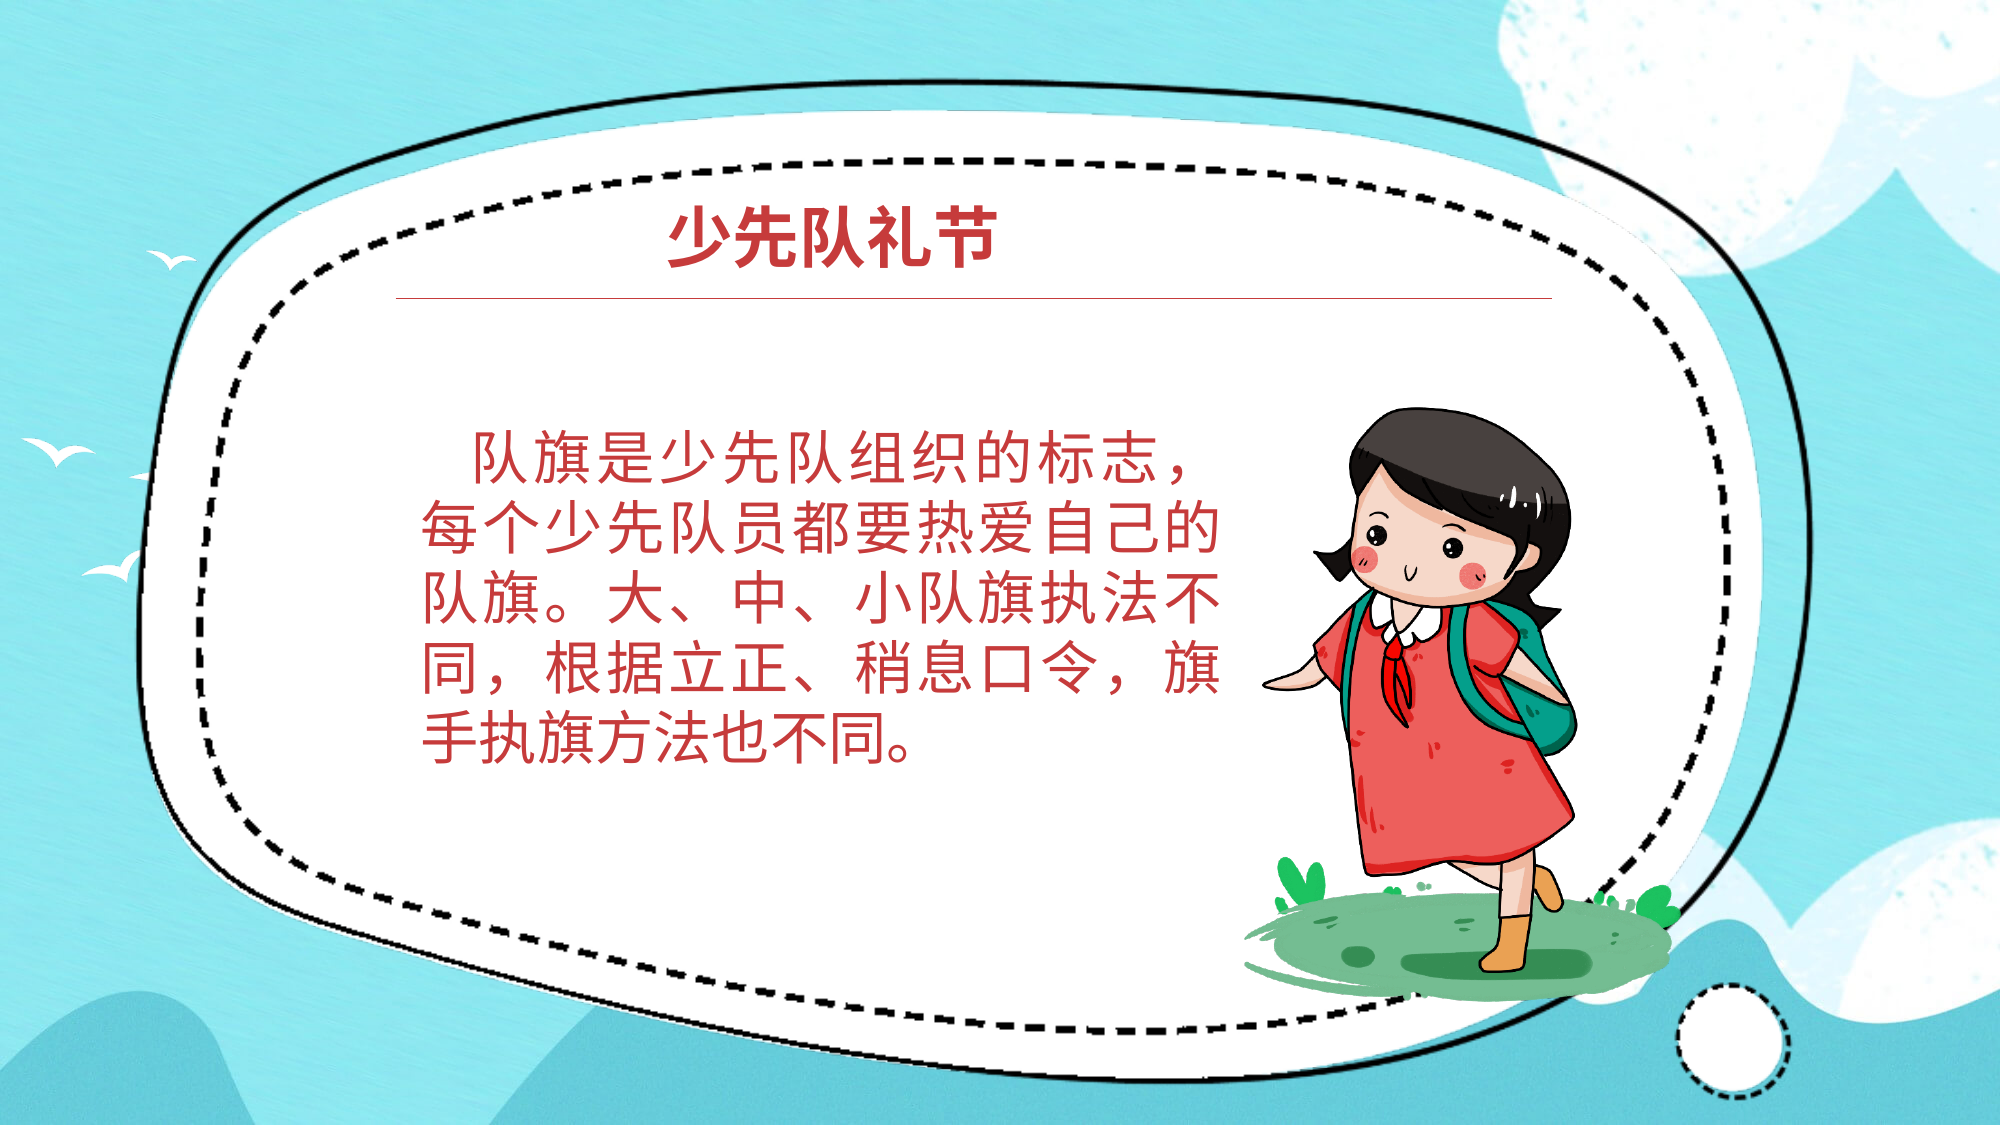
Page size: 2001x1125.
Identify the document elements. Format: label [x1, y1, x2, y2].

text_box [395, 188, 1774, 1033]
